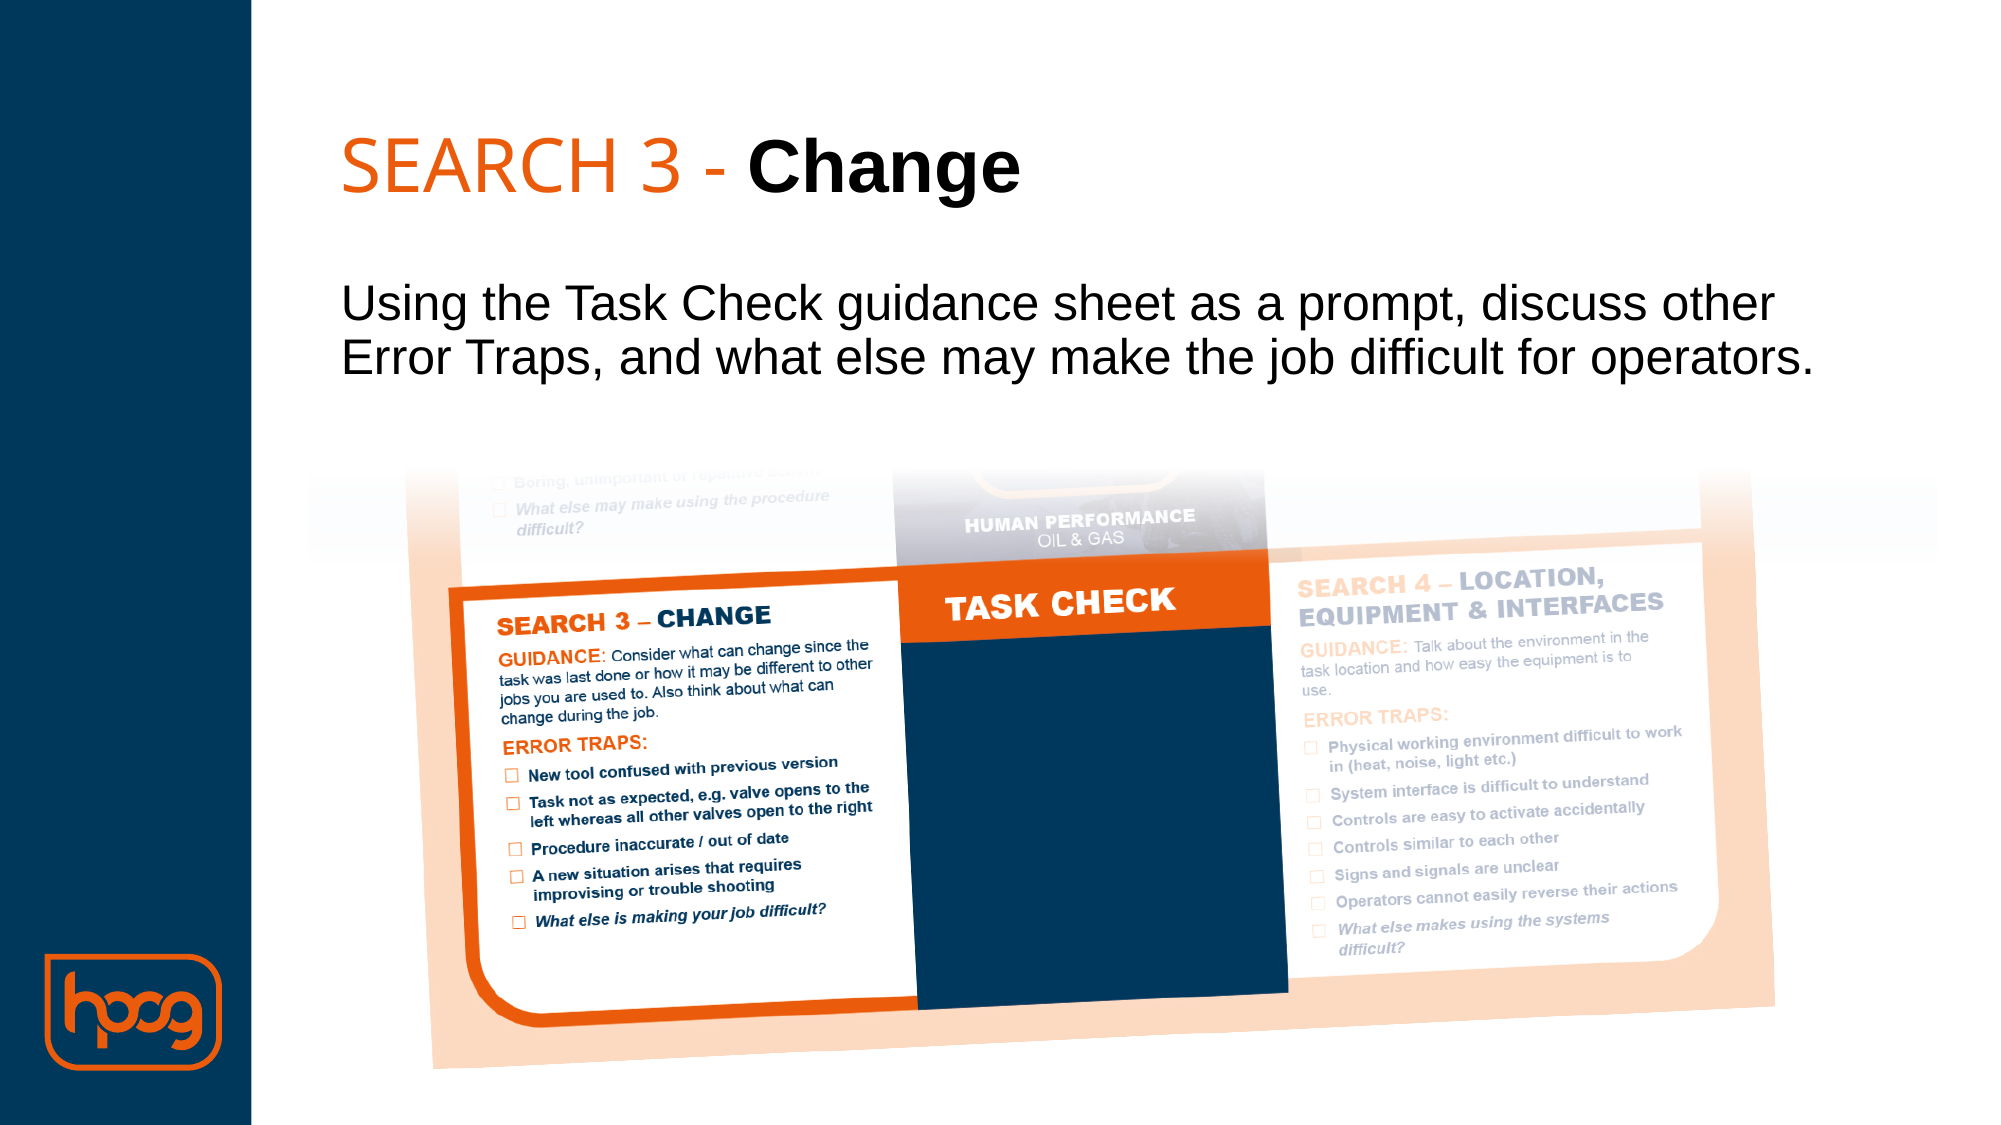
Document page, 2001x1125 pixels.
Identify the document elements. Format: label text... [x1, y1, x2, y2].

text_box [308, 30, 1938, 563]
list Using the Task Check guidance sheet as a prompt, discuss other Error Traps, and what else may make the job difficult for operators. [325, 270, 1863, 1095]
title SEARCH 3 - Change [325, 59, 1937, 278]
picture [408, 87, 1753, 1038]
